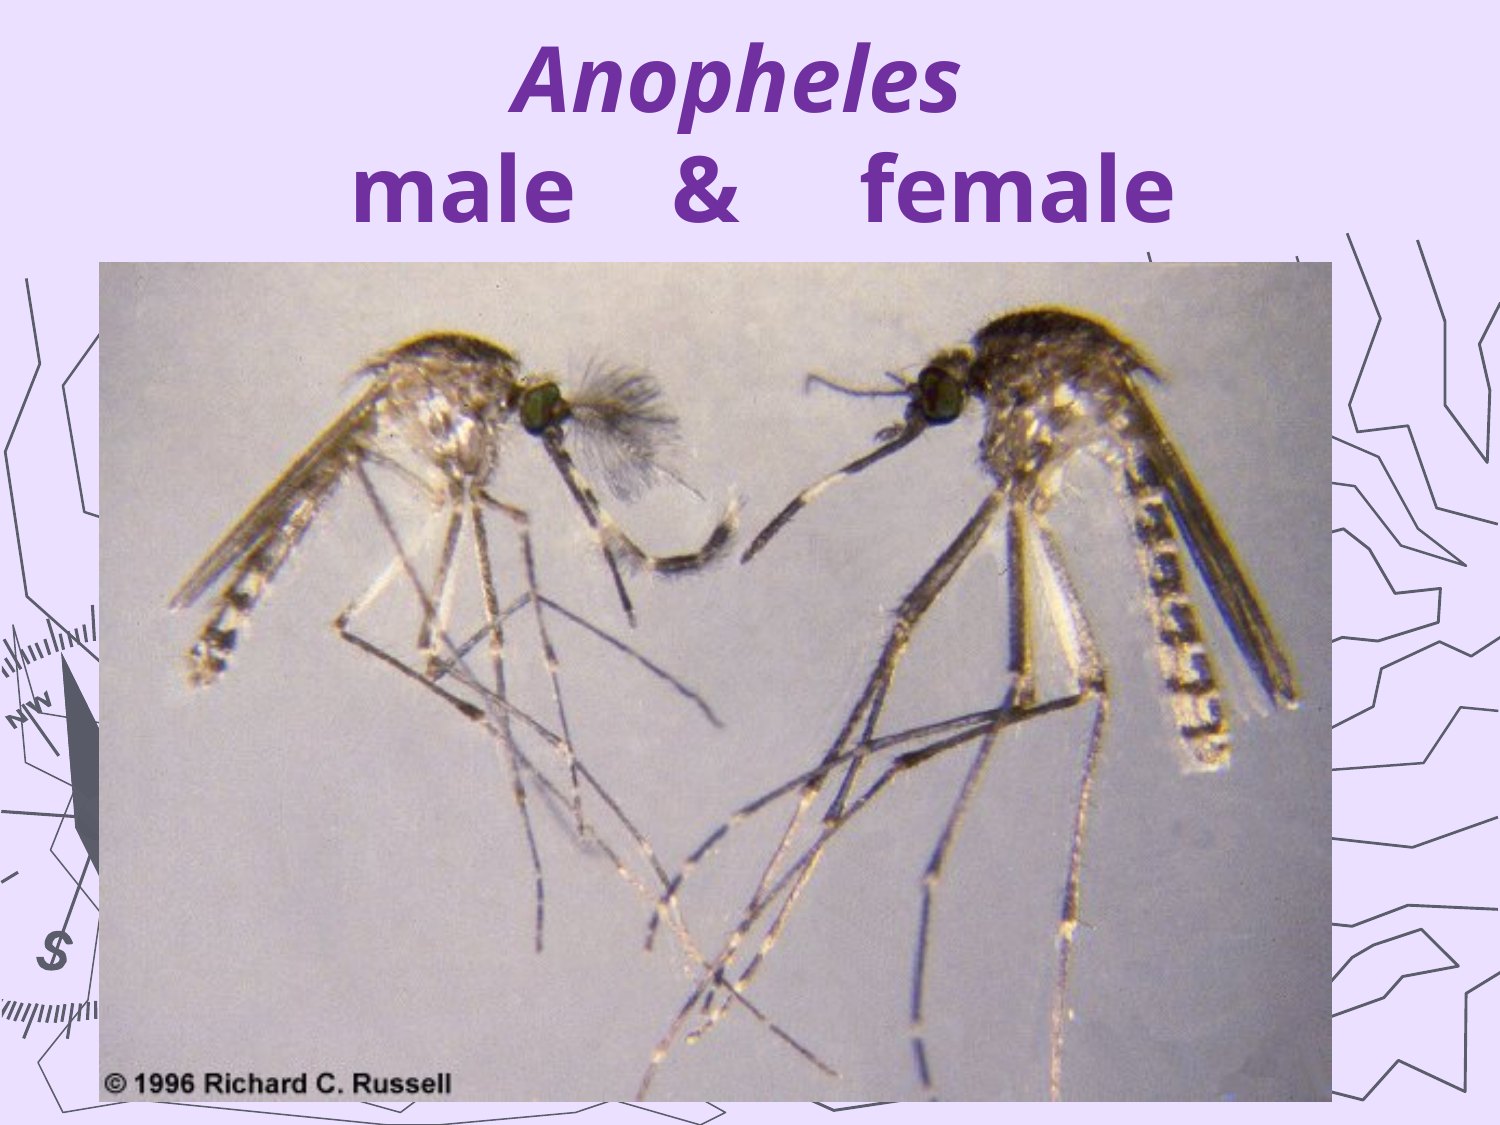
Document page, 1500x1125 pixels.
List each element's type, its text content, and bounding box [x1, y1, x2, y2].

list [99, 262, 1333, 1102]
title Anopheles male & female [49, 37, 1452, 226]
